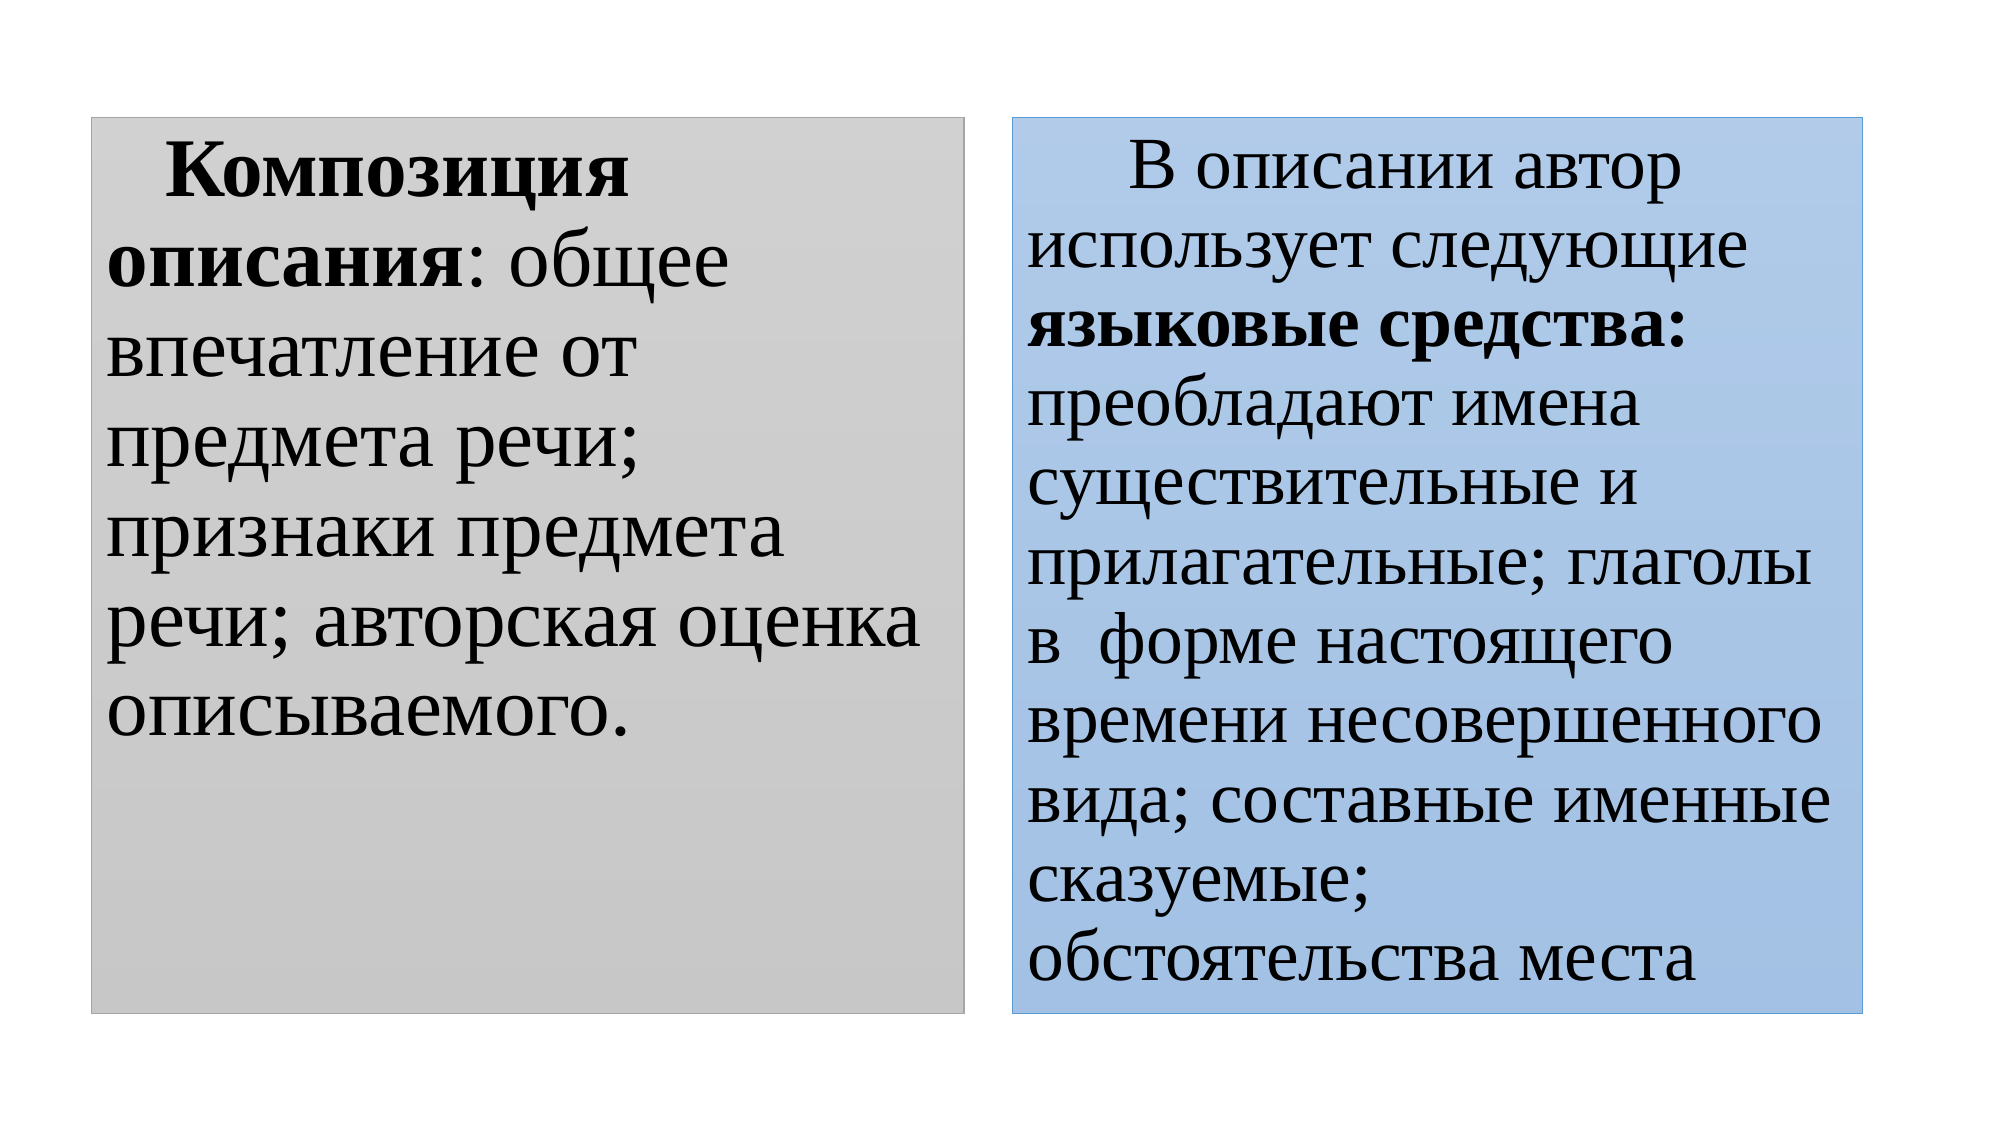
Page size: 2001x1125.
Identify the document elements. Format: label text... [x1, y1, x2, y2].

list В описании автор использует следующие языковые средства: преобладают имена существительные и прилагательные; глаголы в форме настоящего времени несовершенного вида; составные именные сказуемые; обстоятельства места [1012, 117, 1863, 1014]
list Композиция описания: общее впечатление от предмета речи; признаки предмета речи; авторская оценка описываемого. [91, 117, 965, 1014]
